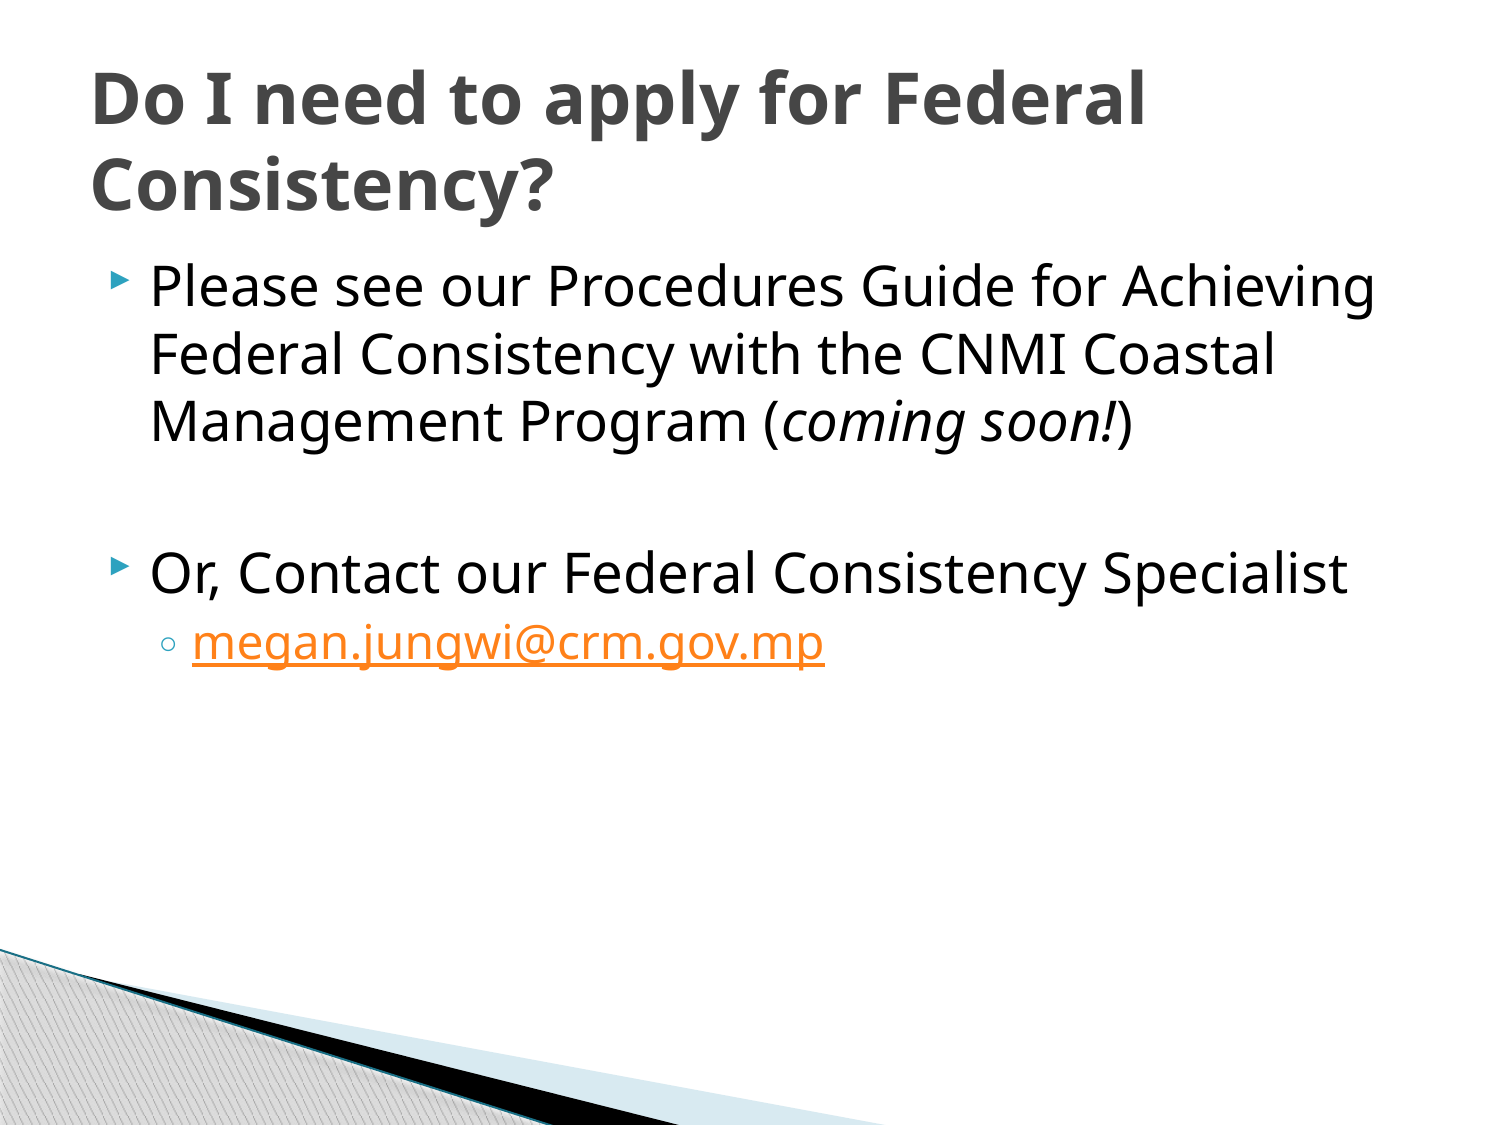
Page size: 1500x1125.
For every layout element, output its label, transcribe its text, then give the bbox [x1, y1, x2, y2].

title Do I need to apply for Federal Consistency? [75, 45, 1425, 233]
list Please see our Procedures Guide for Achieving Federal Consistency with the CNMI Coastal Management Program (coming soon!) Or, Contact our Federal Consistency Specialist megan.jungwi@crm.gov.mp [75, 243, 1425, 986]
